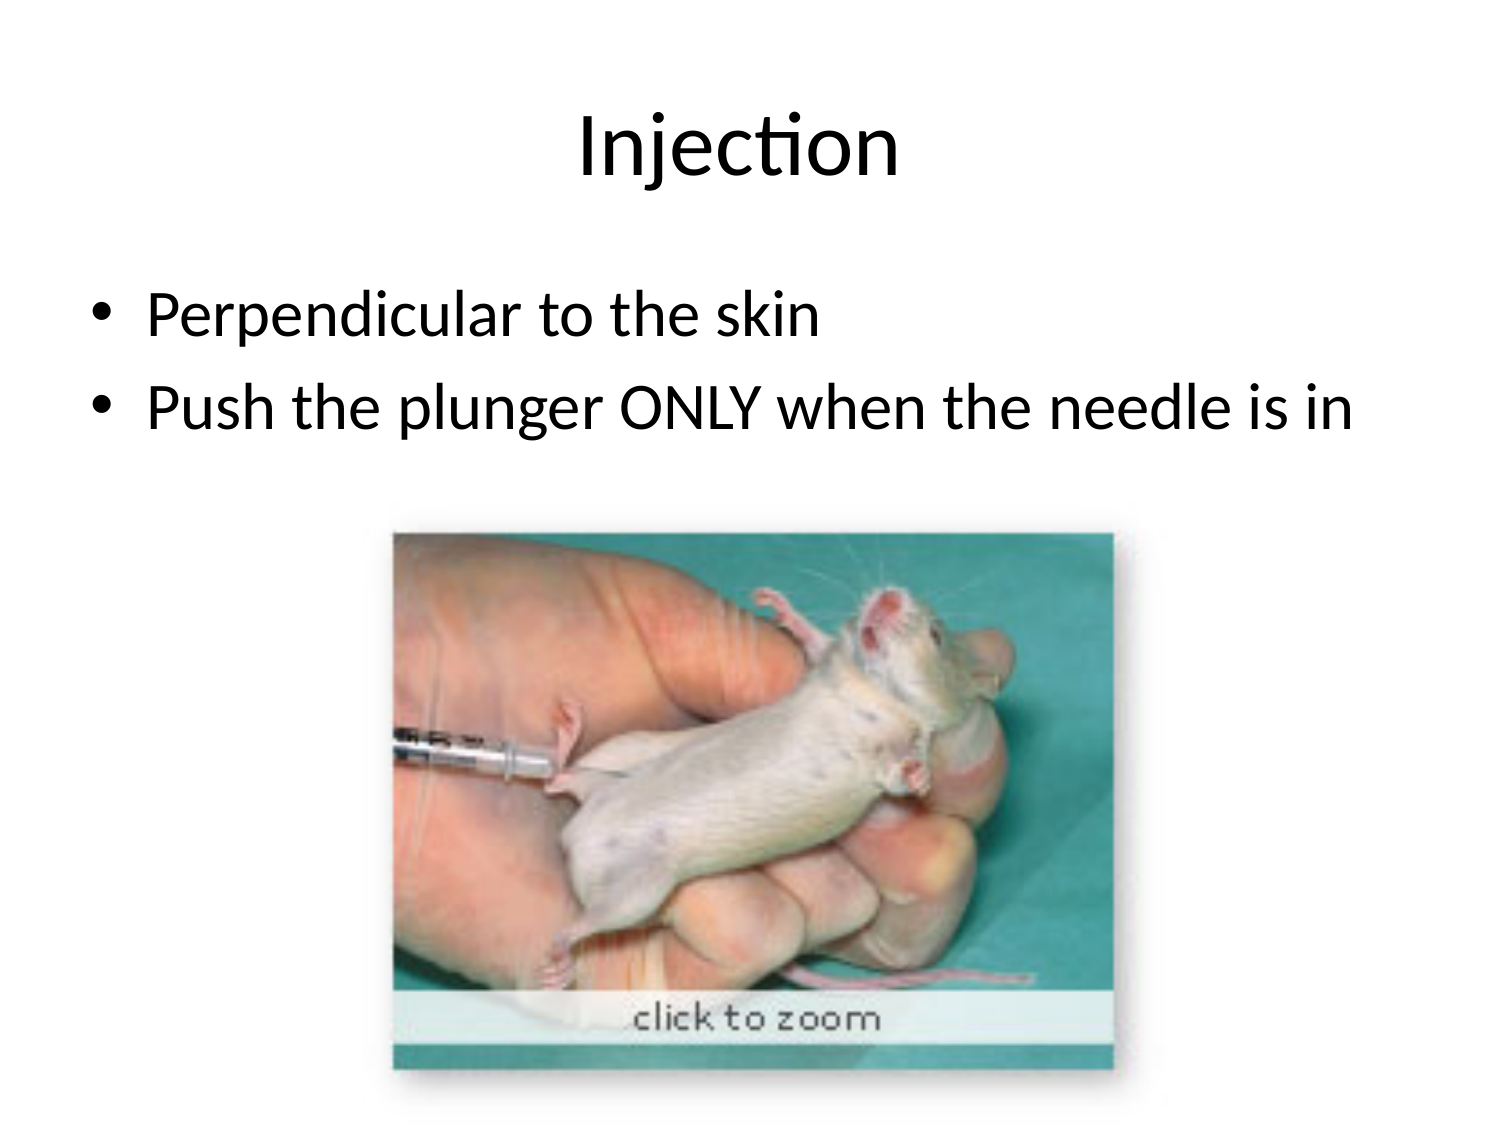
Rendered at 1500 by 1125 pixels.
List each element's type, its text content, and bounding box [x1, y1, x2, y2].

list Perpendicular to the skin Push the plunger ONLY when the needle is in [75, 262, 1425, 1005]
title Injection [75, 45, 1425, 233]
picture [362, 501, 1169, 1125]
